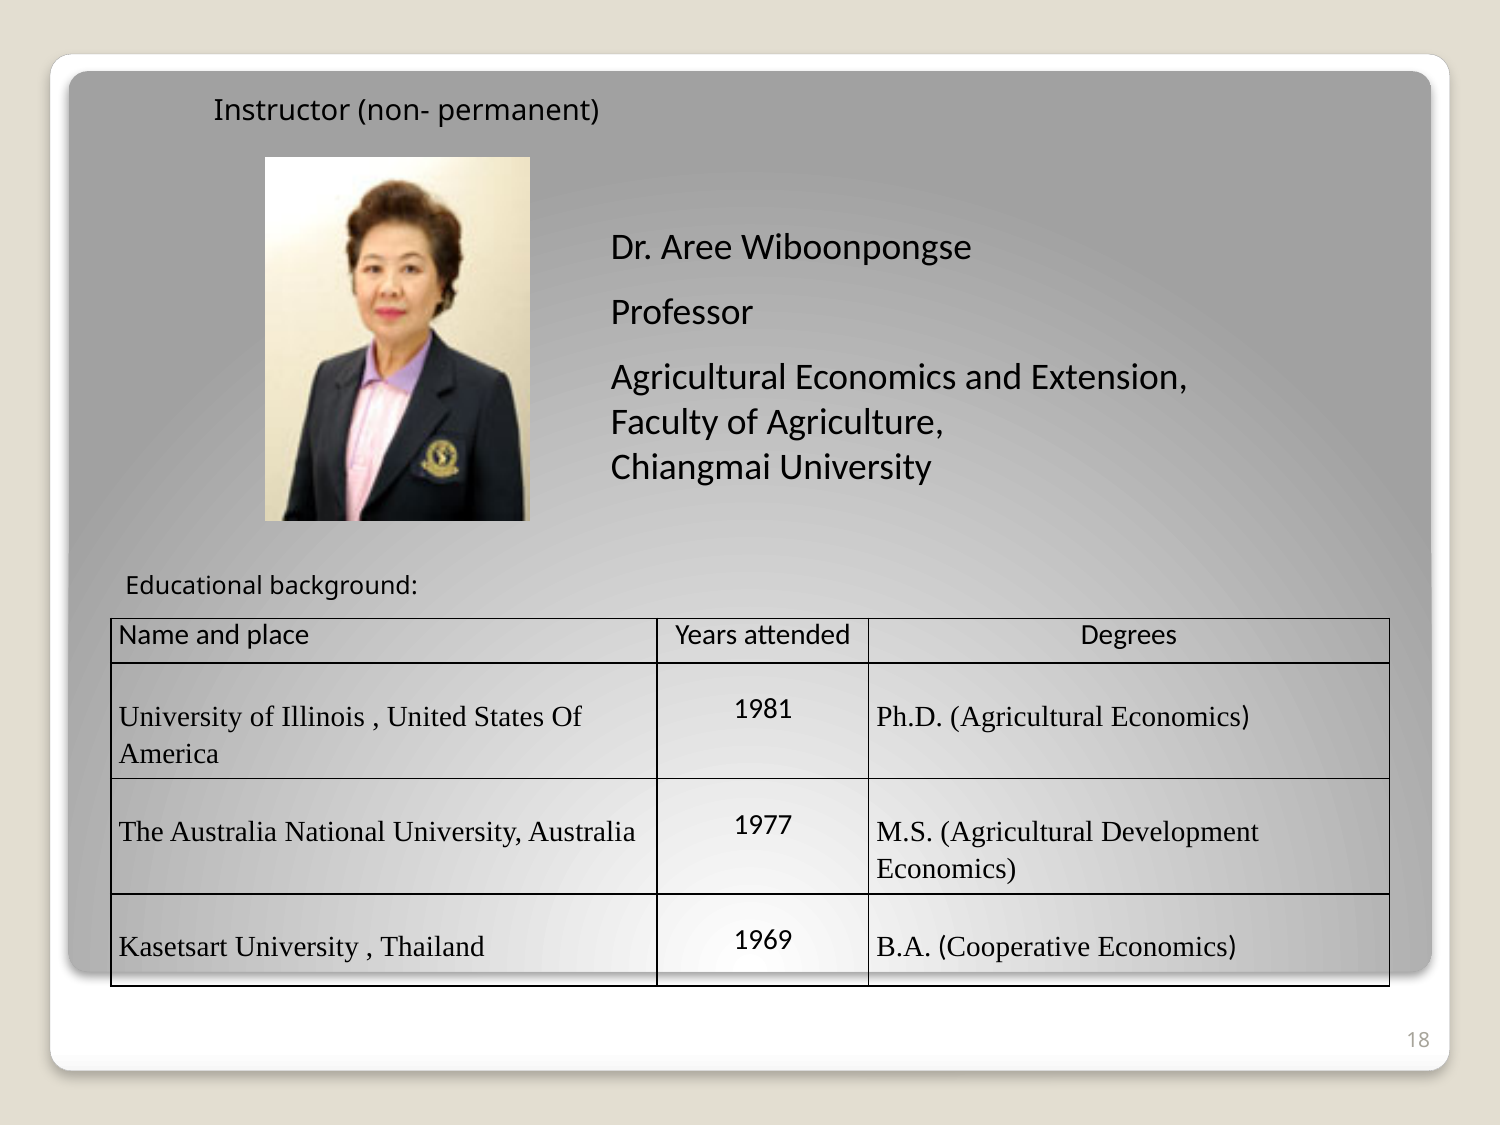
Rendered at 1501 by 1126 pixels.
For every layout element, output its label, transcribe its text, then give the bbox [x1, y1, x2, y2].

table_header Degrees [869, 619, 1389, 662]
table_cell Ph.D. (Agricultural Economics) [869, 664, 1389, 778]
table_cell Kasetsart University , Thailand [112, 895, 656, 985]
table_cell 1981 [658, 664, 868, 778]
table_header Years attended [658, 619, 868, 662]
table_cell 1977 [658, 779, 868, 893]
table_cell B.A. (Cooperative Economics) [869, 895, 1389, 985]
text_box Educational background: [110, 562, 662, 608]
slide_number 18 [1369, 1002, 1445, 1063]
table_cell University of Illinois , United States Of America [112, 664, 656, 778]
text_box Dr. Aree Wiboonpongse Professor Agricultural Economics and Extension, Faculty of Agriculture, Chiangmai University [595, 214, 1313, 495]
table_header Name and place [112, 619, 656, 662]
table_cell M.S. (Agricultural Development Economics) [869, 779, 1389, 893]
table_cell The Australia National University, Australia [112, 779, 656, 893]
picture [264, 157, 530, 521]
text_box Instructor (non- permanent) [198, 83, 673, 134]
table_cell 1969 [658, 895, 868, 985]
